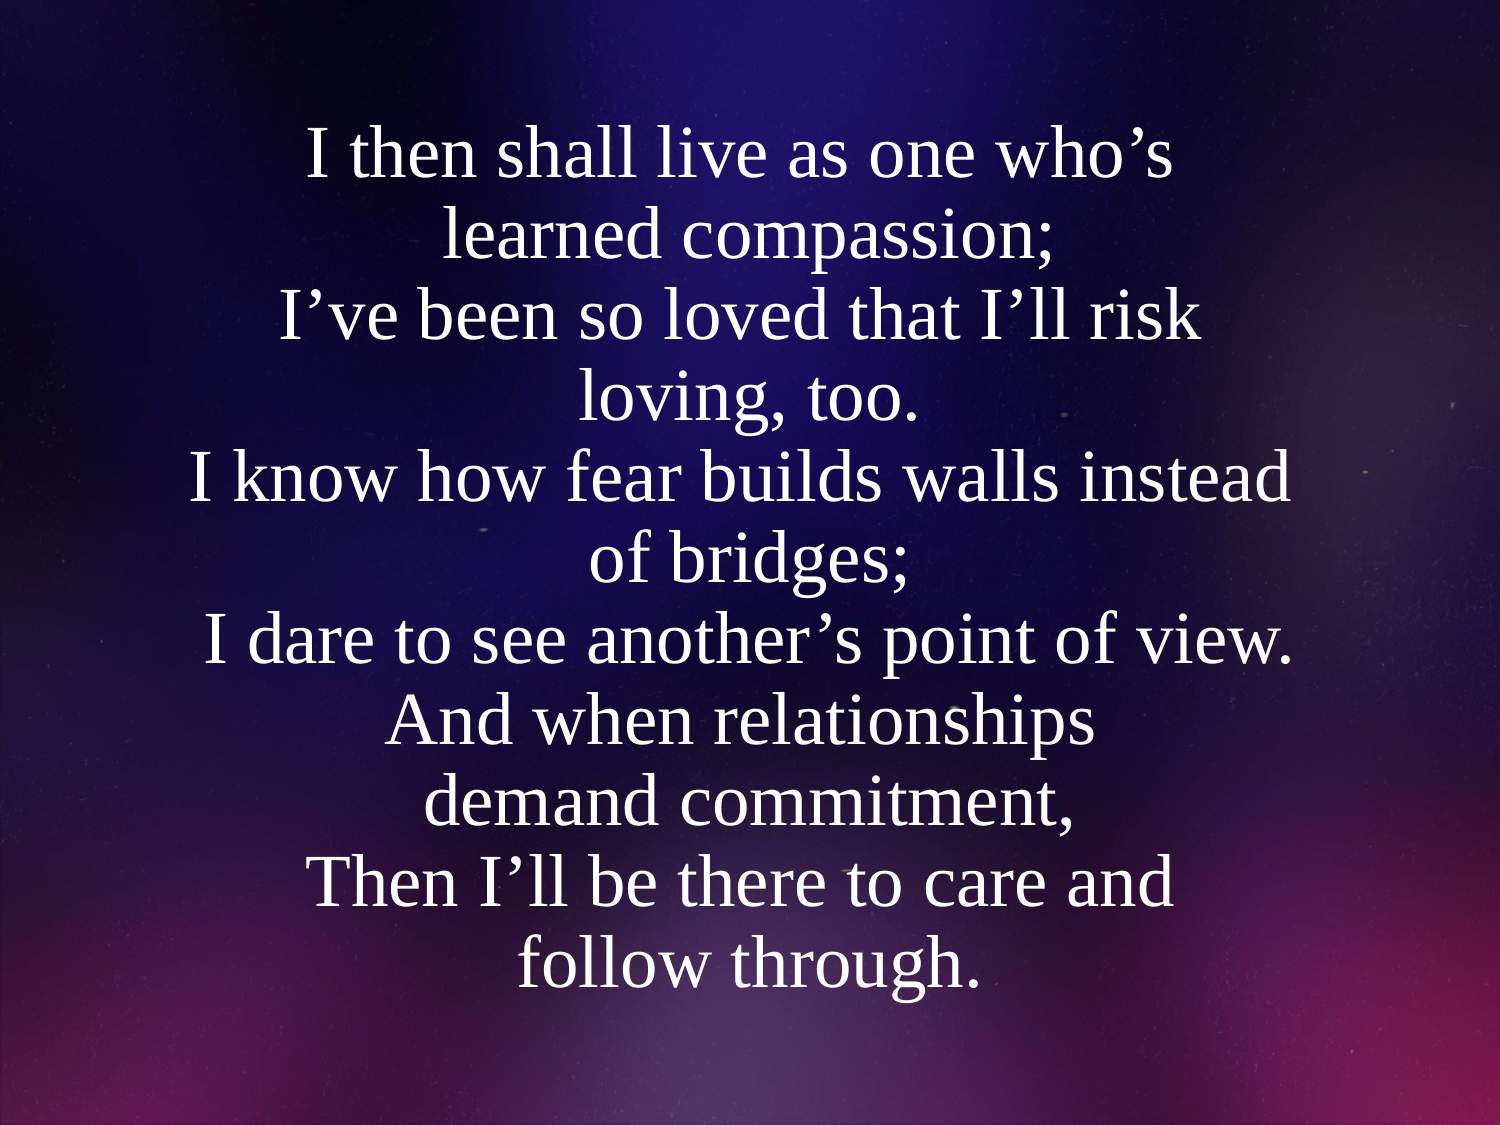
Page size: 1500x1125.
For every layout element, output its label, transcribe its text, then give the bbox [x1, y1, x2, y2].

picture [0, 0, 1500, 1125]
title I then shall live as one who’s learned compassion; I’ve been so loved that I’ll risk loving, too. I know how fear builds walls instead of bridges; I dare to see another’s point of view. And when relationships demand commitment, Then I’ll be there to care and follow through. [112, 549, 1388, 738]
